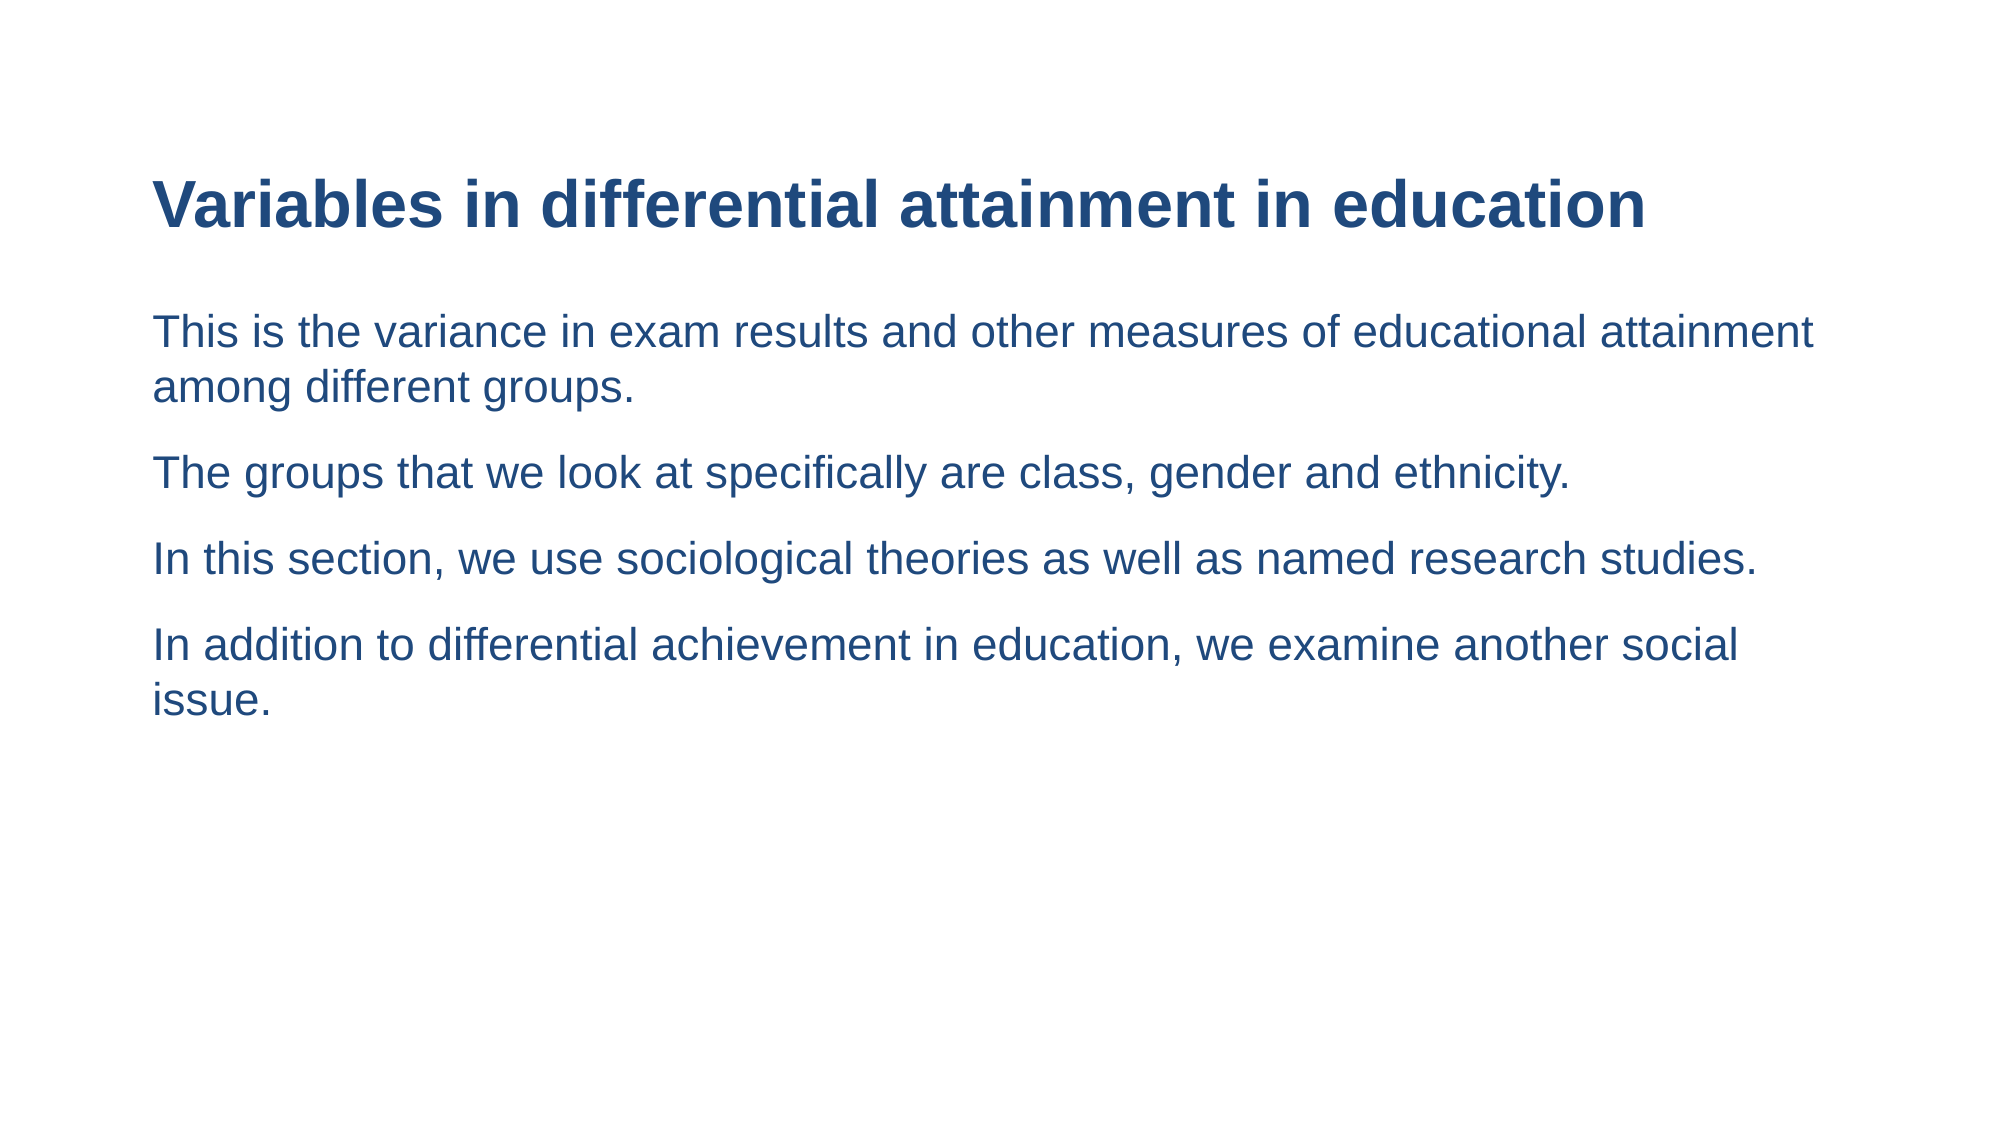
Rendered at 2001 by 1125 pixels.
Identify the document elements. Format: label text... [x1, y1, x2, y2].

list This is the variance in exam results and other measures of educational attainment among different groups. The groups that we look at specifically are class, gender and ethnicity. In this section, we use sociological theories as well as named research studies. In addition to differential achievement in education, we examine another social issue. [137, 315, 1863, 1008]
title Variables in differential attainment in education [137, 97, 1863, 315]
